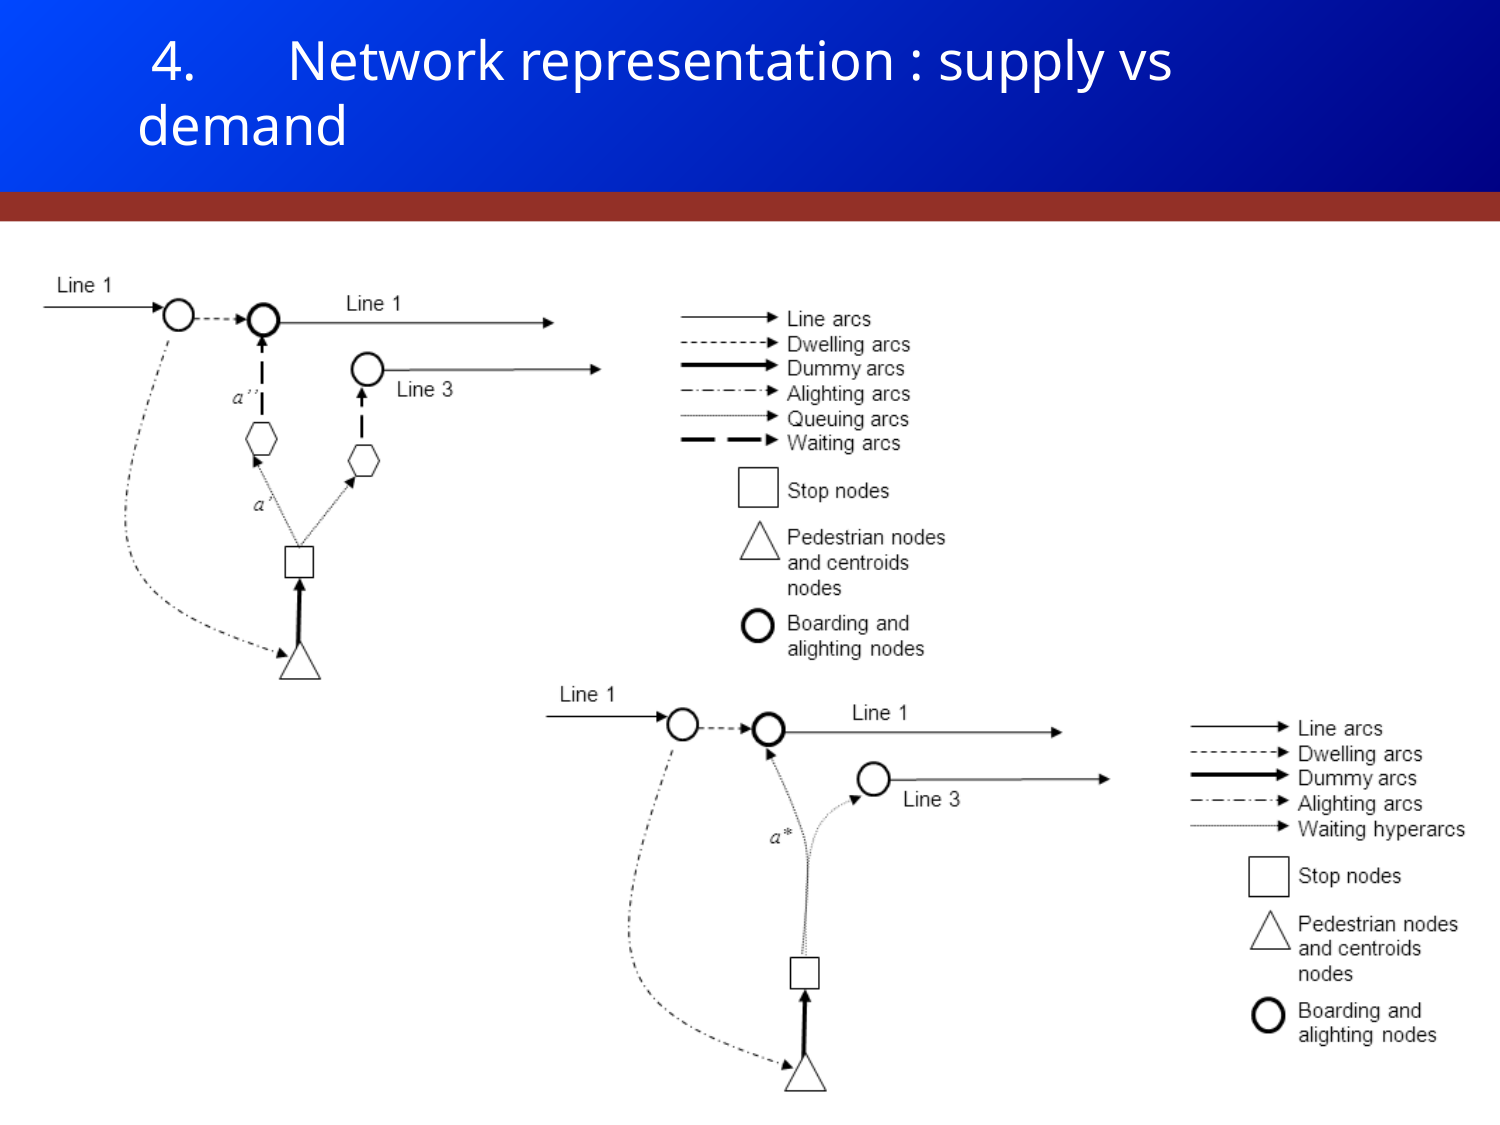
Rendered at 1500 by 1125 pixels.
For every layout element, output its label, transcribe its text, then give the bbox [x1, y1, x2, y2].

picture [29, 269, 1468, 1095]
title 4. Network representation : supply vs demand [137, 100, 1365, 222]
